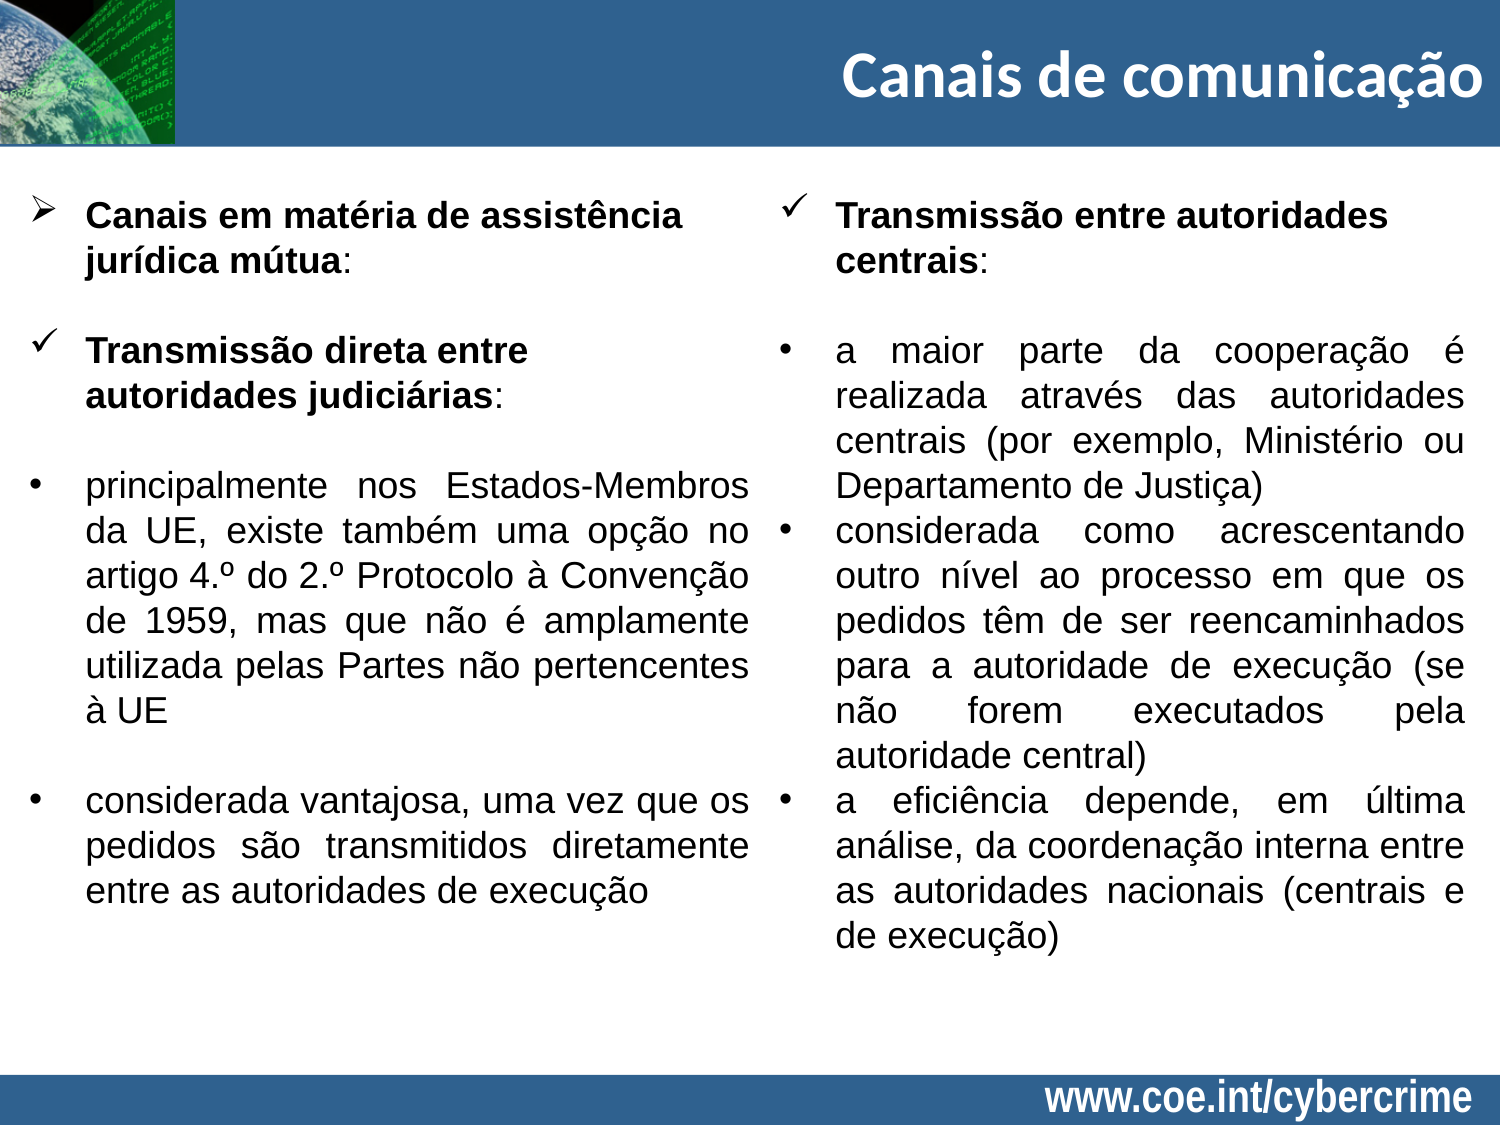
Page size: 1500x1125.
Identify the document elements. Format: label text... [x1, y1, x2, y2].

text_box Canais em matéria de assistência jurídica mútua: Transmissão direta entre autoridades judiciárias: principalmente nos Estados-Membros da UE, existe também uma opção no artigo 4.º do 2.º Protocolo à Convenção de 1959, mas que não é amplamente utilizada pelas Partes não pertencentes à UE considerada vantajosa, uma vez que os pedidos são transmitidos diretamente entre as autoridades de execução [14, 183, 764, 919]
picture [0, 0, 175, 144]
text_box Canais de comunicação [177, 0, 1500, 149]
text_box www.coe.int/cybercrime [1030, 1059, 1500, 1125]
text_box Transmissão entre autoridades centrais: a maior parte da cooperação é realizada através das autoridades centrais (por exemplo, Ministério ou Departamento de Justiça) considerada como acrescentando outro nível ao processo em que os pedidos têm de ser reencaminhados para a autoridade de execução (se não forem executados pela autoridade central) a eficiência depende, em última análise, da coordenação interna entre as autoridades nacionais (centrais e de execução) [764, 183, 1480, 964]
text_box [0, 1073, 1030, 1125]
